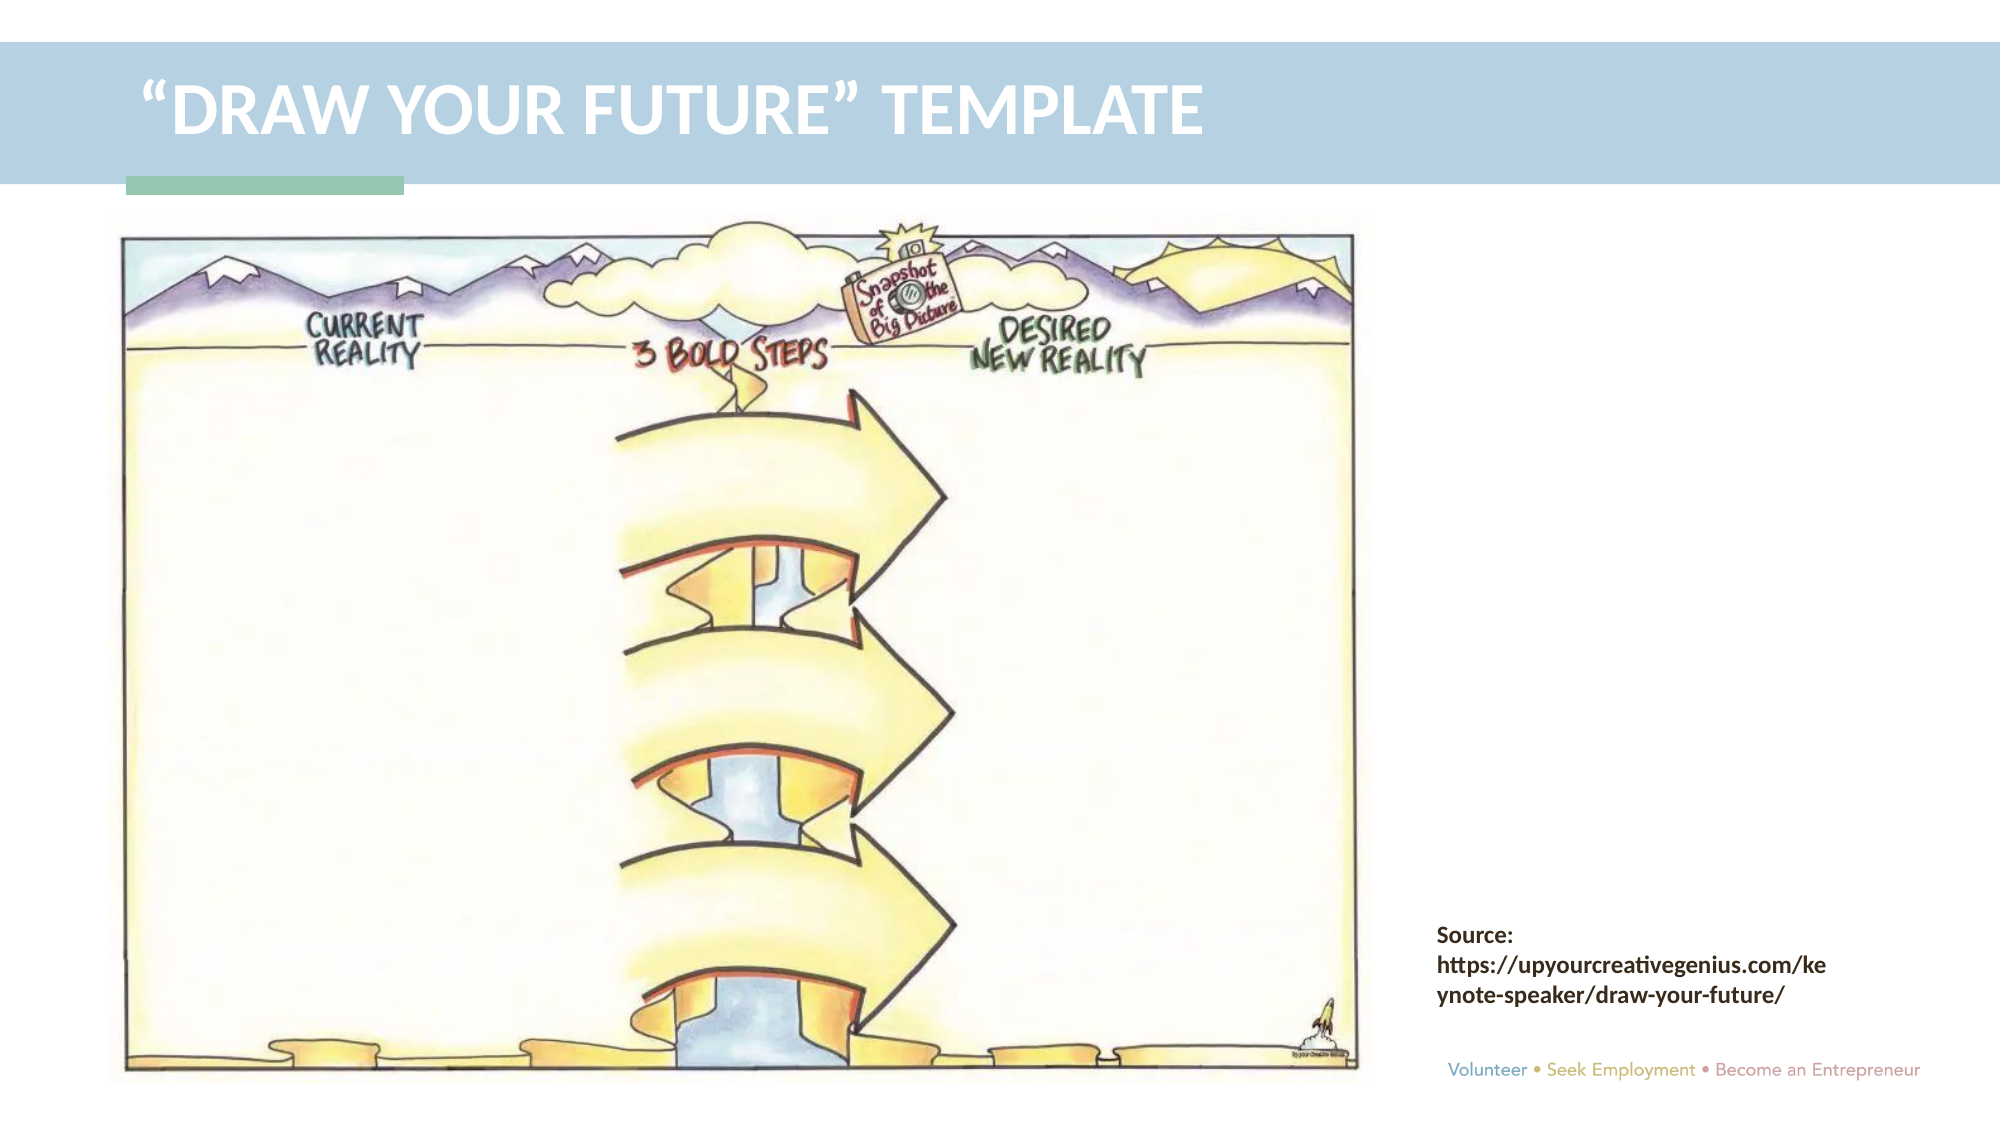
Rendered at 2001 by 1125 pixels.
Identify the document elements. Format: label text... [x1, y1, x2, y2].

text_box Source: https://upyourcreativegenius.com/keynote-speaker/draw-your-future/ [1422, 911, 1843, 1017]
picture [1418, 1046, 1971, 1103]
picture [108, 214, 1372, 1083]
list “DRAW YOUR FUTURE” TEMPLATE [123, 51, 1913, 170]
